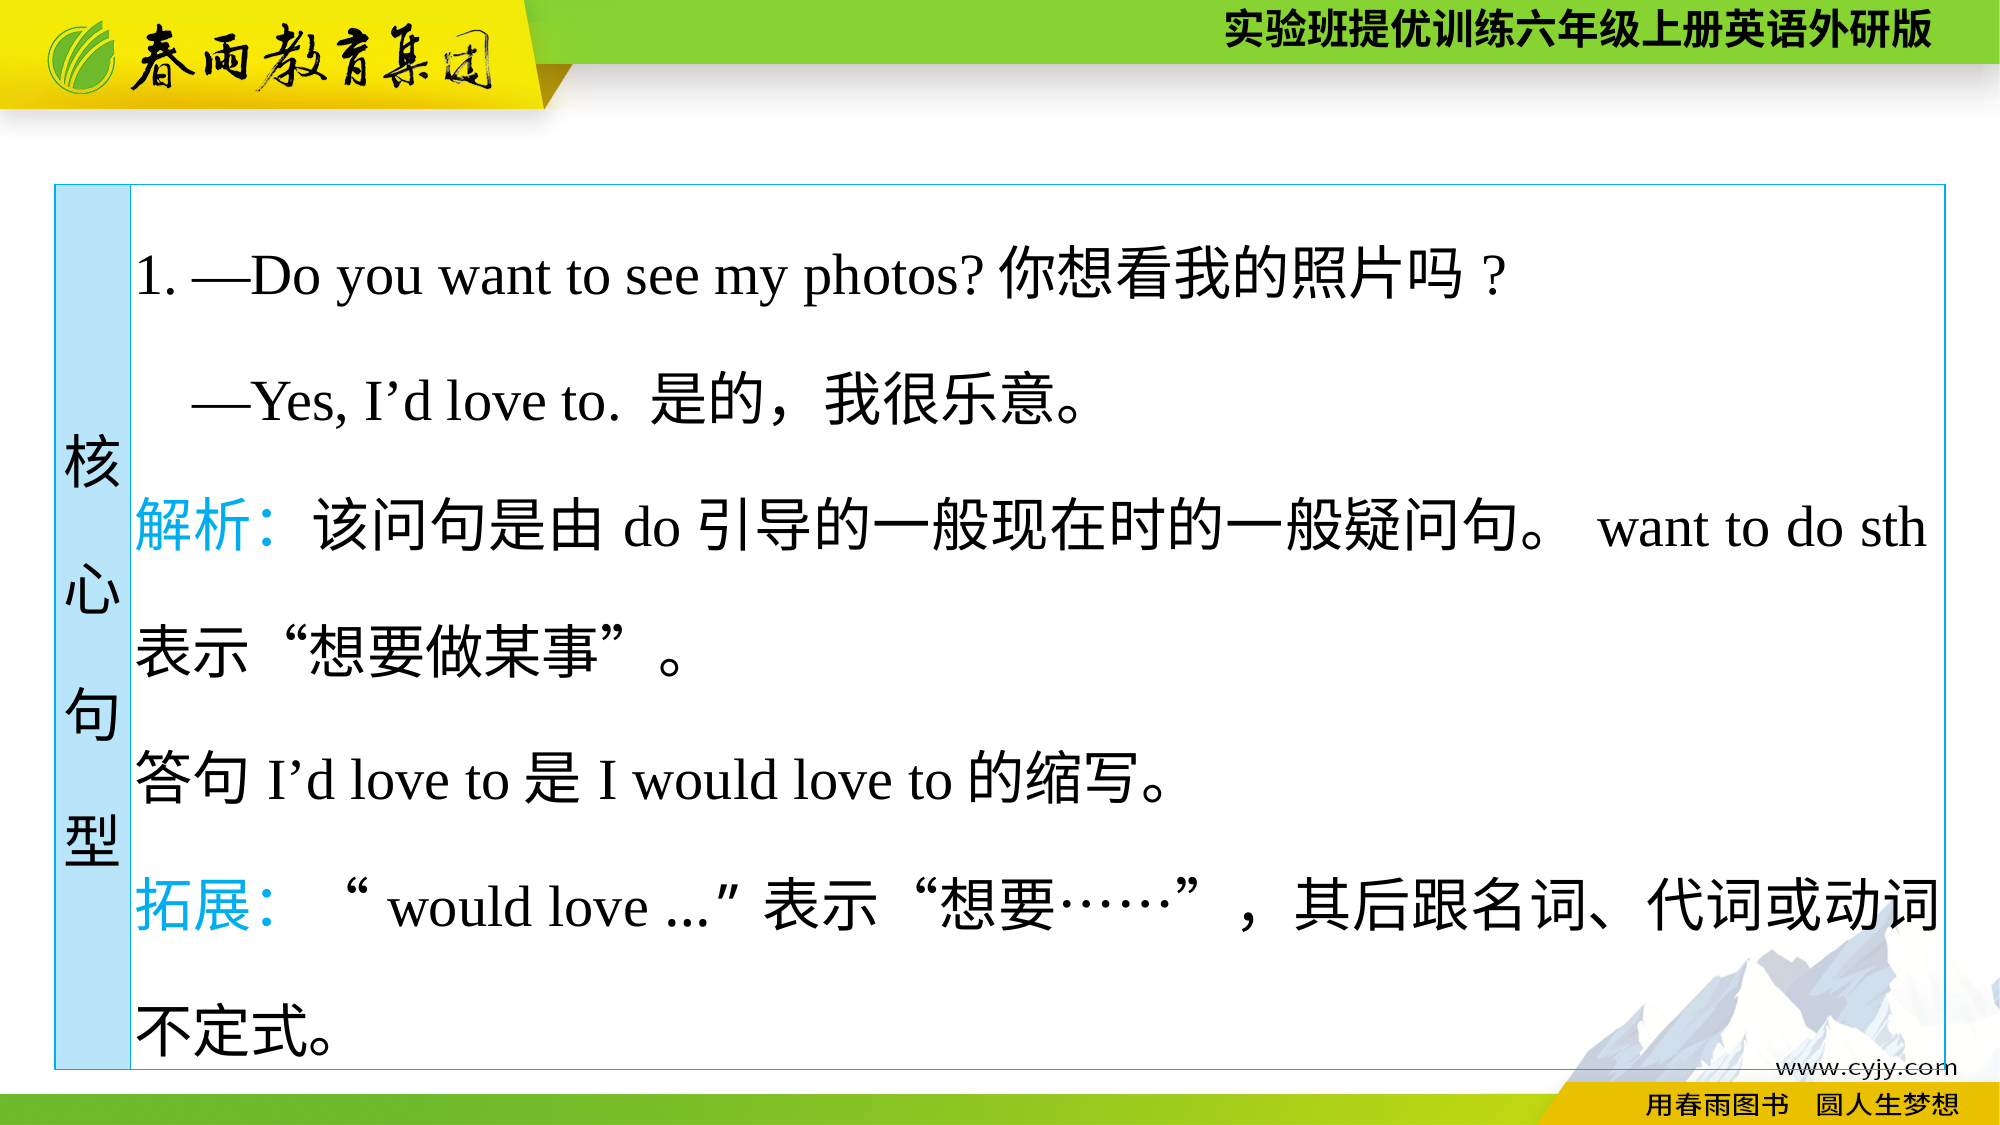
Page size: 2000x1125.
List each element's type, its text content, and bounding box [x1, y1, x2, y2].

table_header 核 心 句 型 [56, 185, 130, 1069]
picture [0, 0, 2000, 1125]
table_header 1. —Do you want to see my photos?你想看我的照片吗? —Yes, I’d love to. 是的，我很乐意。 解析：该问句是由do引导的一般现在时的一般疑问句。want to do sth表示“想要做某事”。 答句I’d love to是I would love to的缩写。 拓展：“would love ...”表示“想要……”，其后跟名词、代词或动词不定式。 [131, 185, 1944, 1069]
